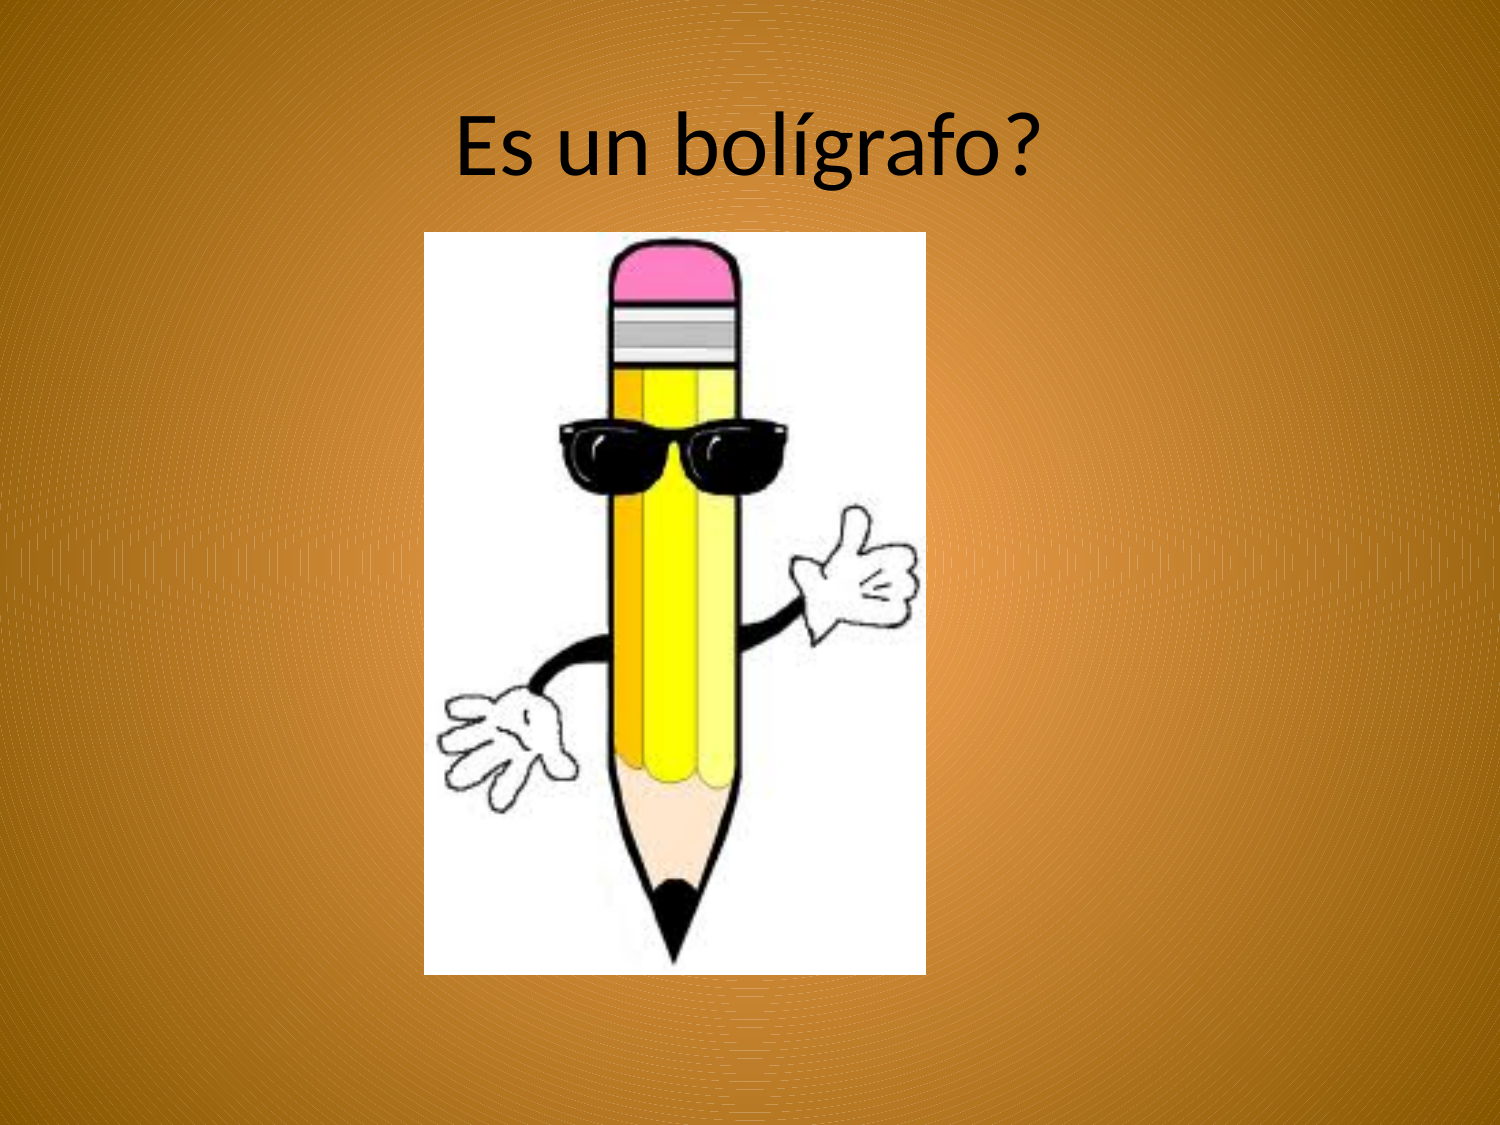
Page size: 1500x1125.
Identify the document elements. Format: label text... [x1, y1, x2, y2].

picture [0, 232, 1351, 976]
title Es un bolígrafo? [75, 45, 1425, 233]
